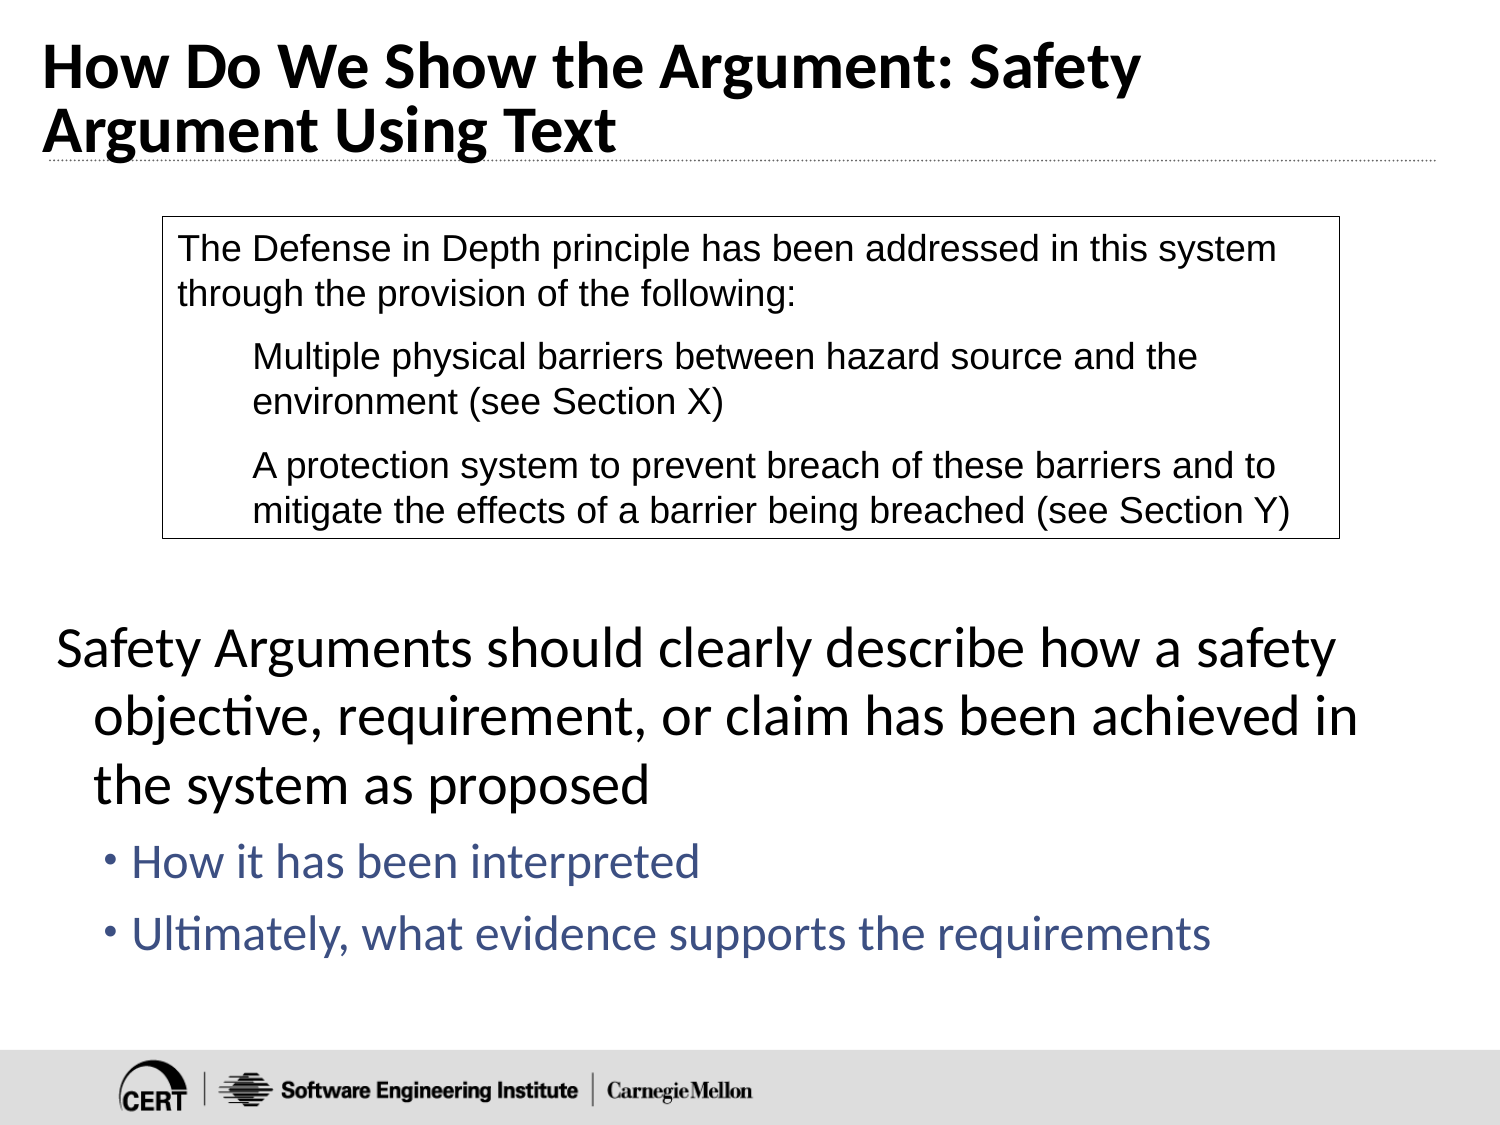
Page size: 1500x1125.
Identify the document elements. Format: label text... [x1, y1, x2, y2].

picture [102, 1056, 765, 1117]
list Safety Arguments should clearly describe how a safety objective, requirement, or claim has been achieved in the system as proposed How it has been interpreted Ultimately, what evidence supports the requirements [56, 612, 1436, 907]
text_box The Defense in Depth principle has been addressed in this system through the provision of the following: Multiple physical barriers between hazard source and the environment (see Section X) A protection system to prevent breach of these barriers and to mitigate the effects of a barrier being breached (see Section Y) [162, 216, 1340, 539]
title How Do We Show the Argument: Safety Argument Using Text [42, 37, 1434, 155]
